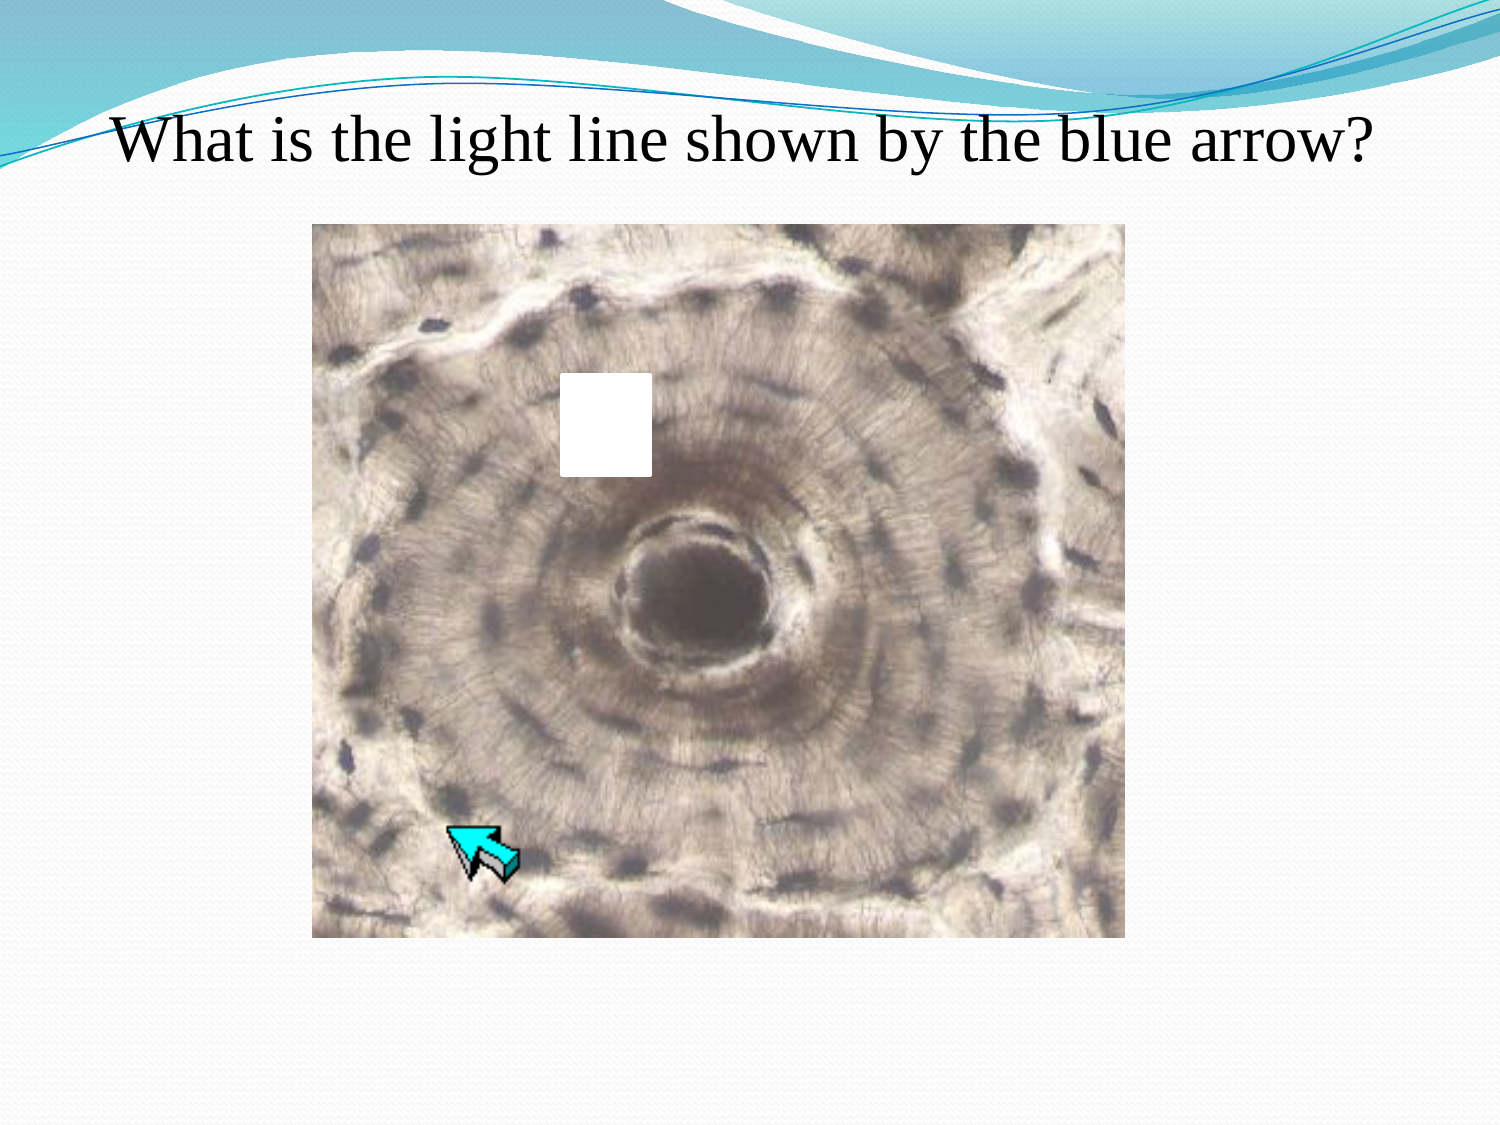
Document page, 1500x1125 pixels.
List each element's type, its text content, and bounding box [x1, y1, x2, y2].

text_box What is the light line shown by the blue arrow? [74, 87, 1413, 183]
picture [312, 224, 1126, 938]
